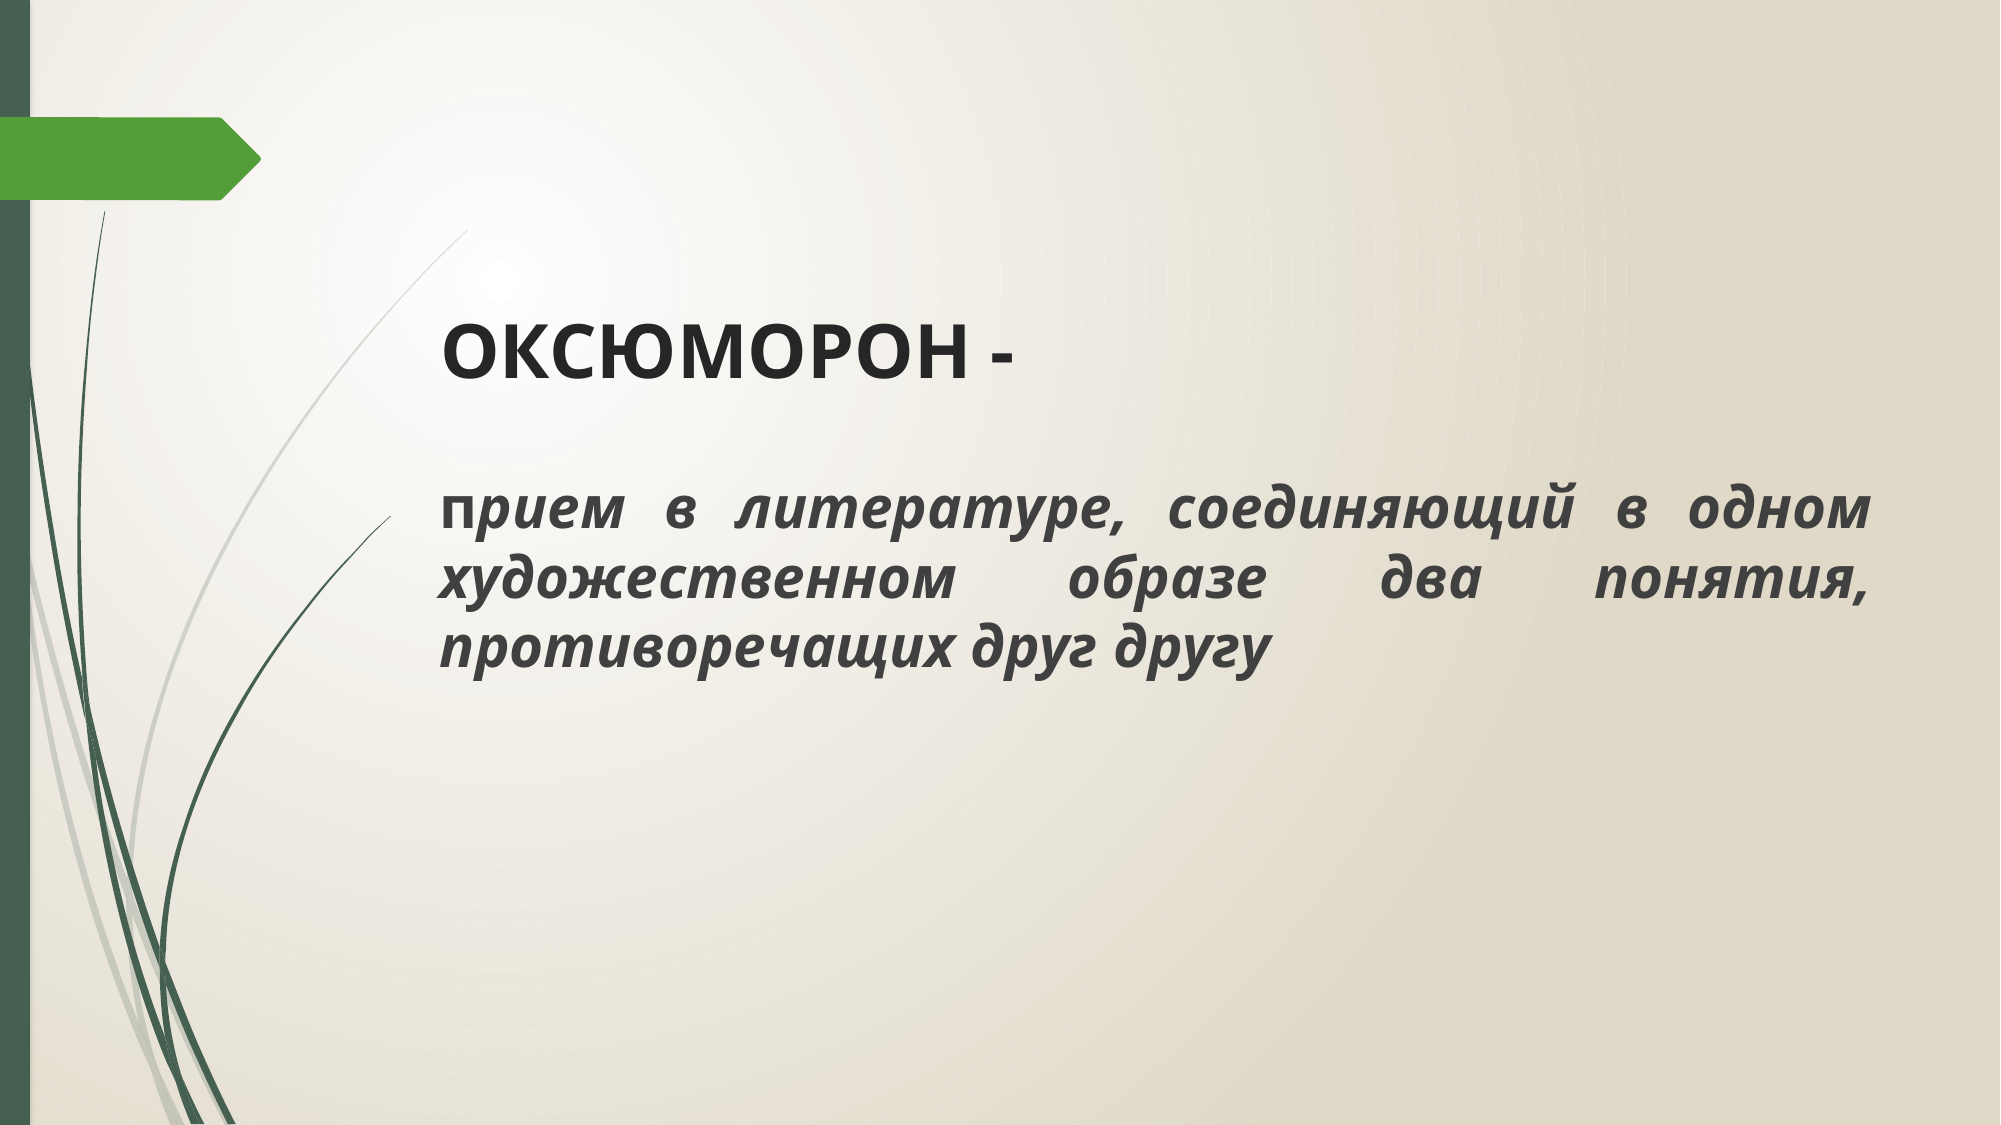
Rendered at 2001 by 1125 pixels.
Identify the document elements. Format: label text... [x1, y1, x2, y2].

list прием в литературе, соединяющий в одном художественном образе два понятия, противоречащих друг другу [424, 462, 1888, 970]
title ОКСЮМОРОН - [425, 296, 1888, 462]
